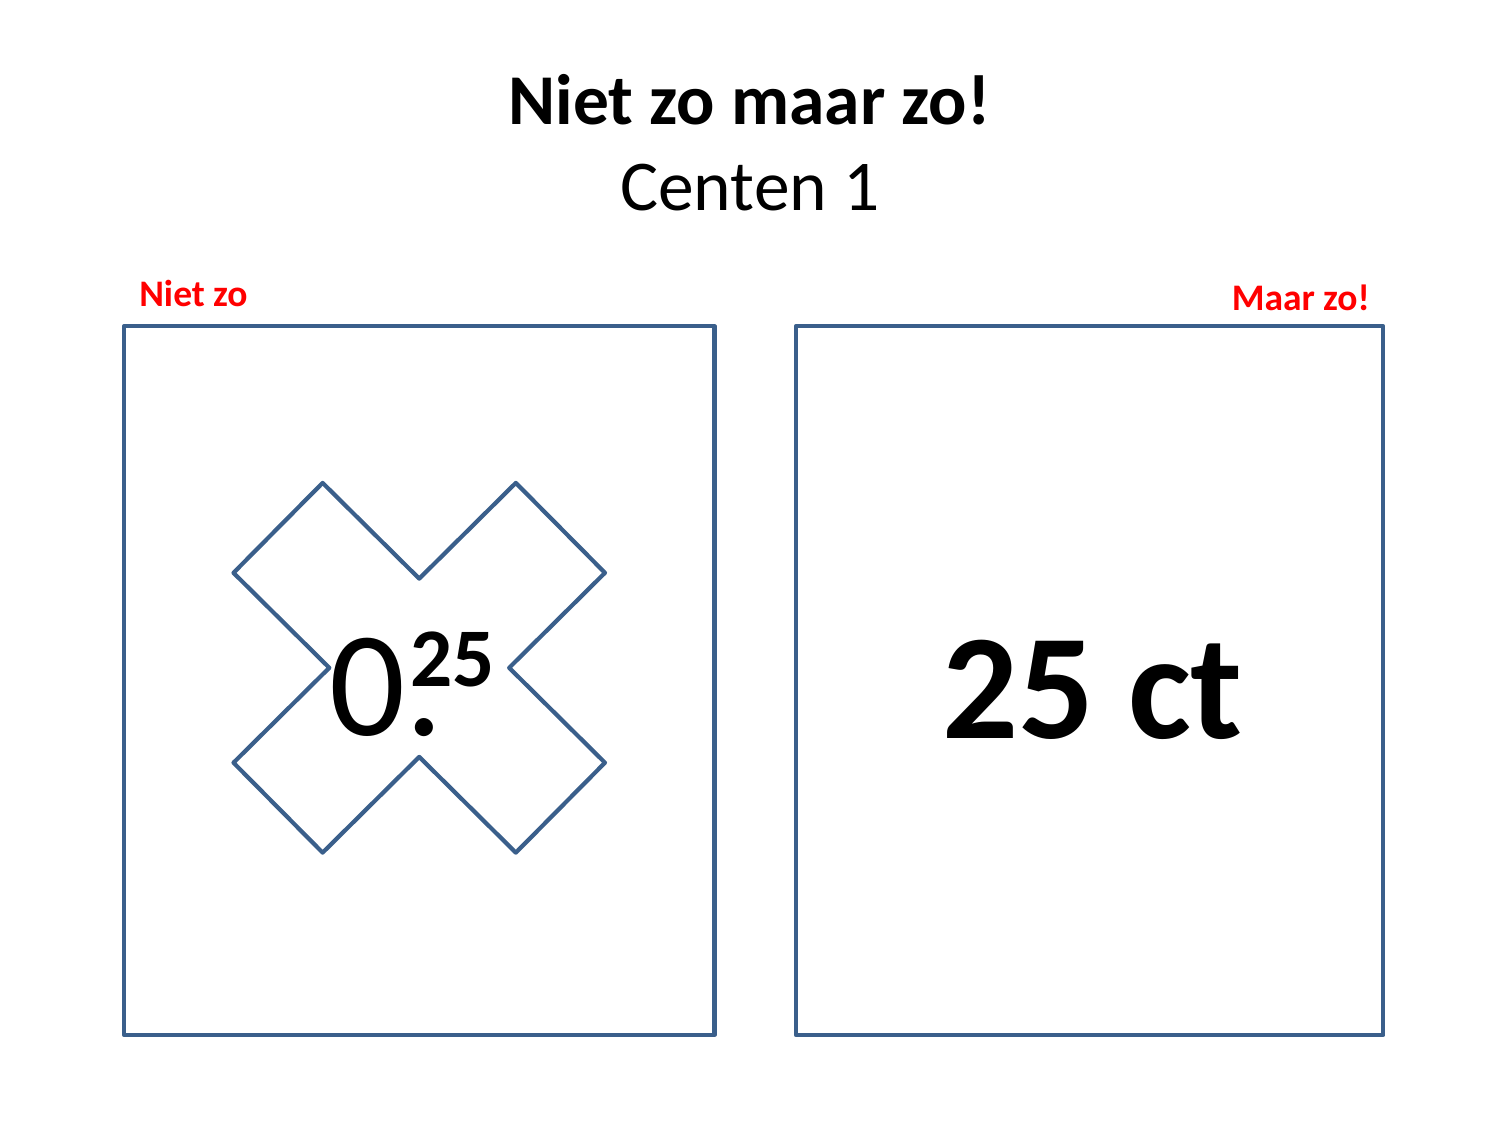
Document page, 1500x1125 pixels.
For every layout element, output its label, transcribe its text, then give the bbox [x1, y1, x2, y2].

text_box [231, 480, 608, 855]
text_box Niet zo [124, 261, 263, 322]
text_box 25 ct [927, 580, 1259, 776]
text_box 25 [395, 595, 514, 711]
text_box [794, 324, 1385, 1037]
text_box 0. [212, 398, 626, 773]
text_box Maar zo! [1217, 265, 1385, 326]
title Niet zo maar zo! Centen 1 [75, 45, 1425, 233]
text_box [122, 324, 717, 1037]
